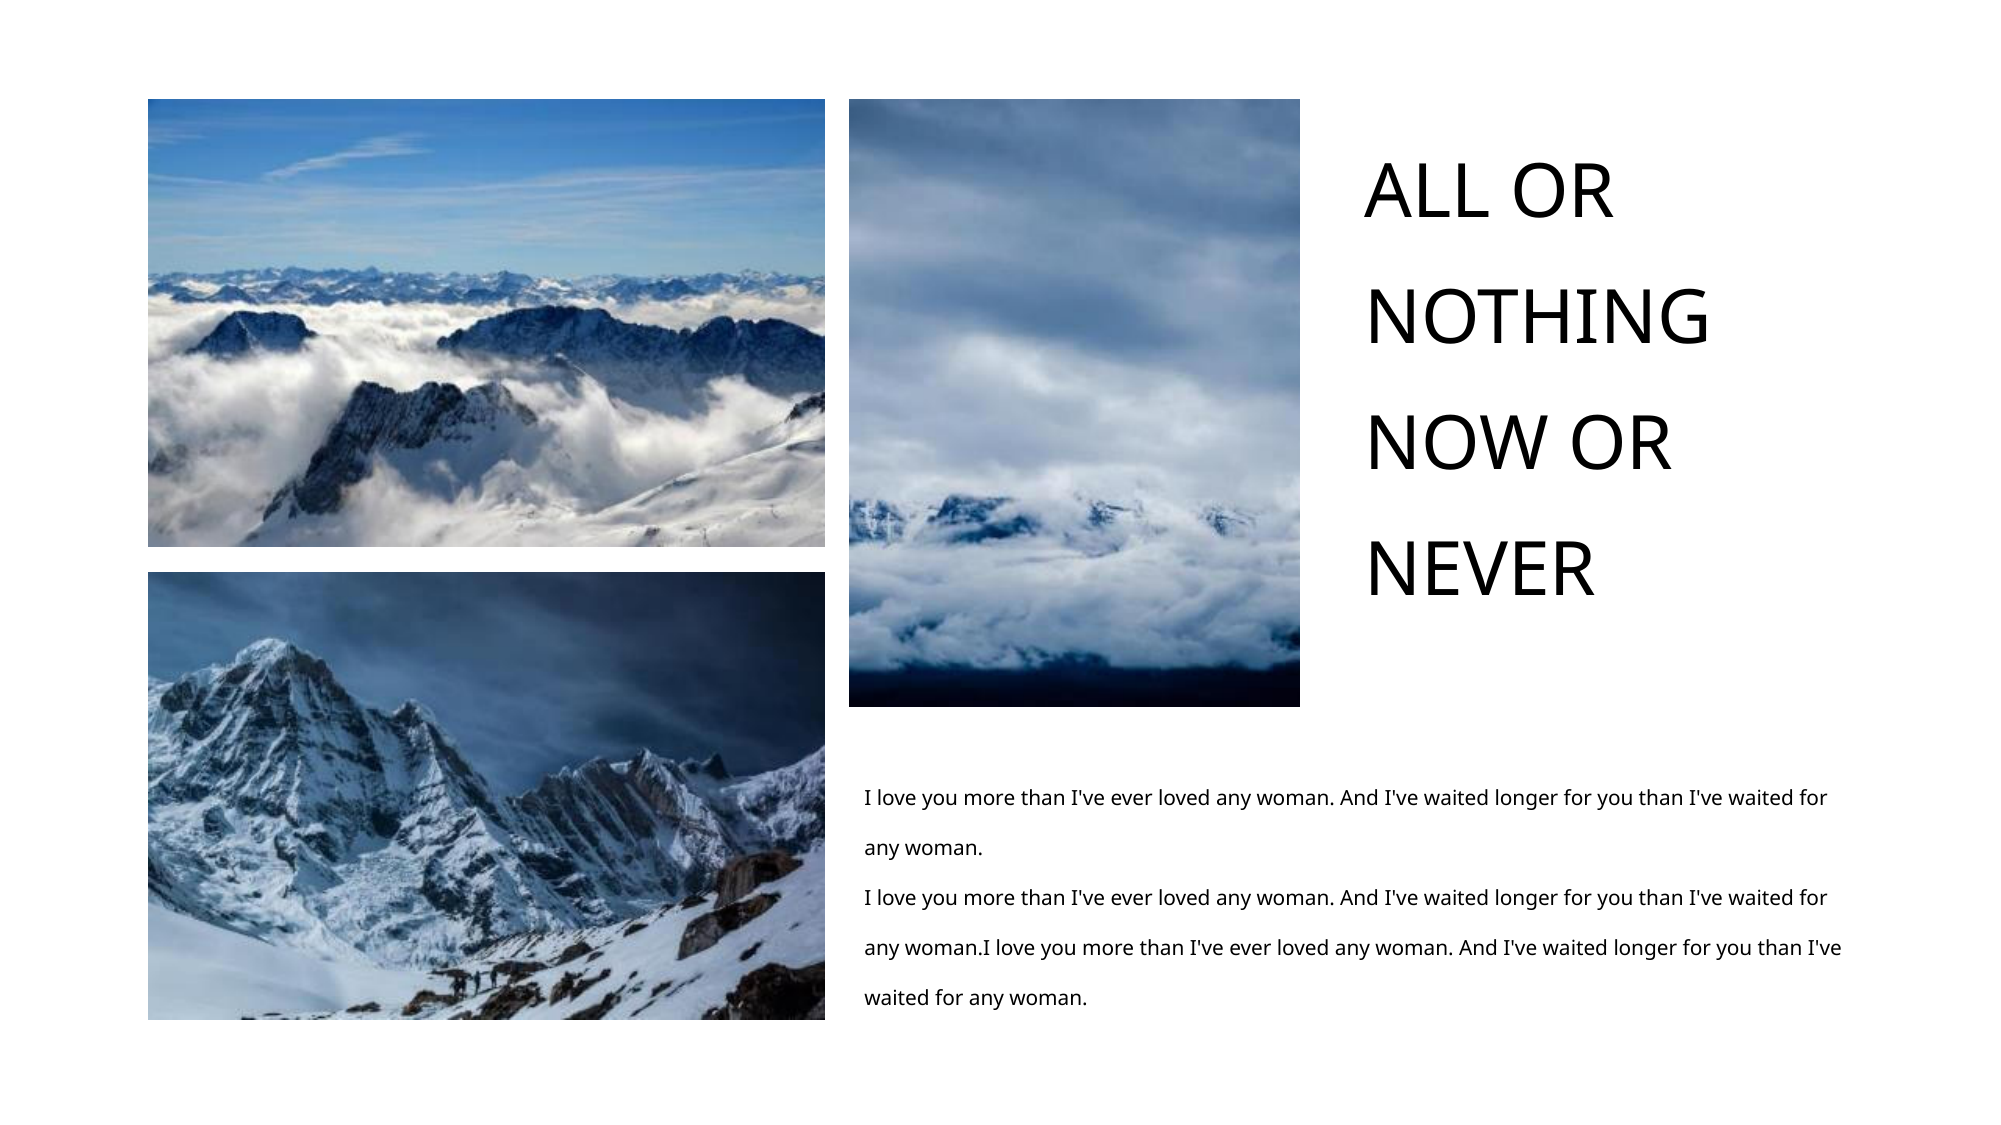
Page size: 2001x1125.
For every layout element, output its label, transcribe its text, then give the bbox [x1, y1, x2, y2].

text_box I love you more than I've ever loved any woman. And I've waited longer for you than I've waited for any woman. I love you more than I've ever loved any woman. And I've waited longer for you than I've waited for any woman.I love you more than I've ever loved any woman. And I've waited longer for you than I've waited for any woman. [849, 752, 1881, 1017]
text_box ALL OR NOTHING NOW OR NEVER [1349, 99, 1781, 618]
picture [148, 99, 825, 548]
picture [148, 572, 825, 1020]
picture [849, 99, 1300, 707]
